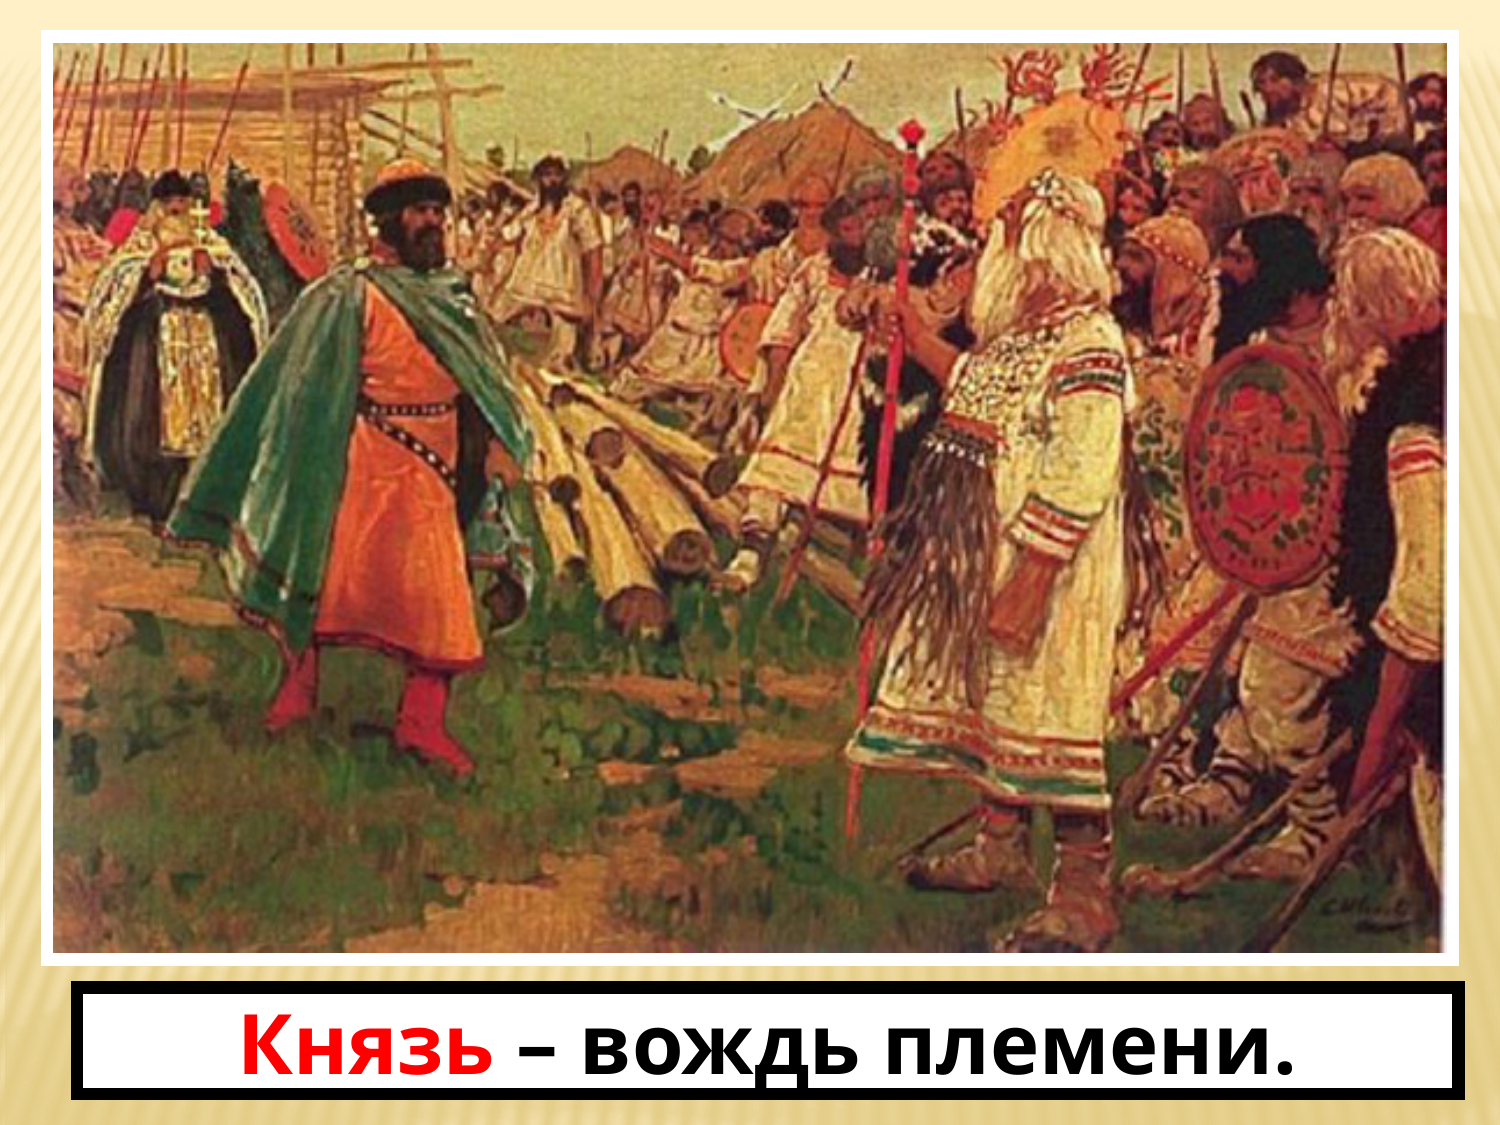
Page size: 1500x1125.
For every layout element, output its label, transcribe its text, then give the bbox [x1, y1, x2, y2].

text_box Князь – вождь племени. [76, 987, 1459, 1094]
picture [52, 42, 1448, 954]
